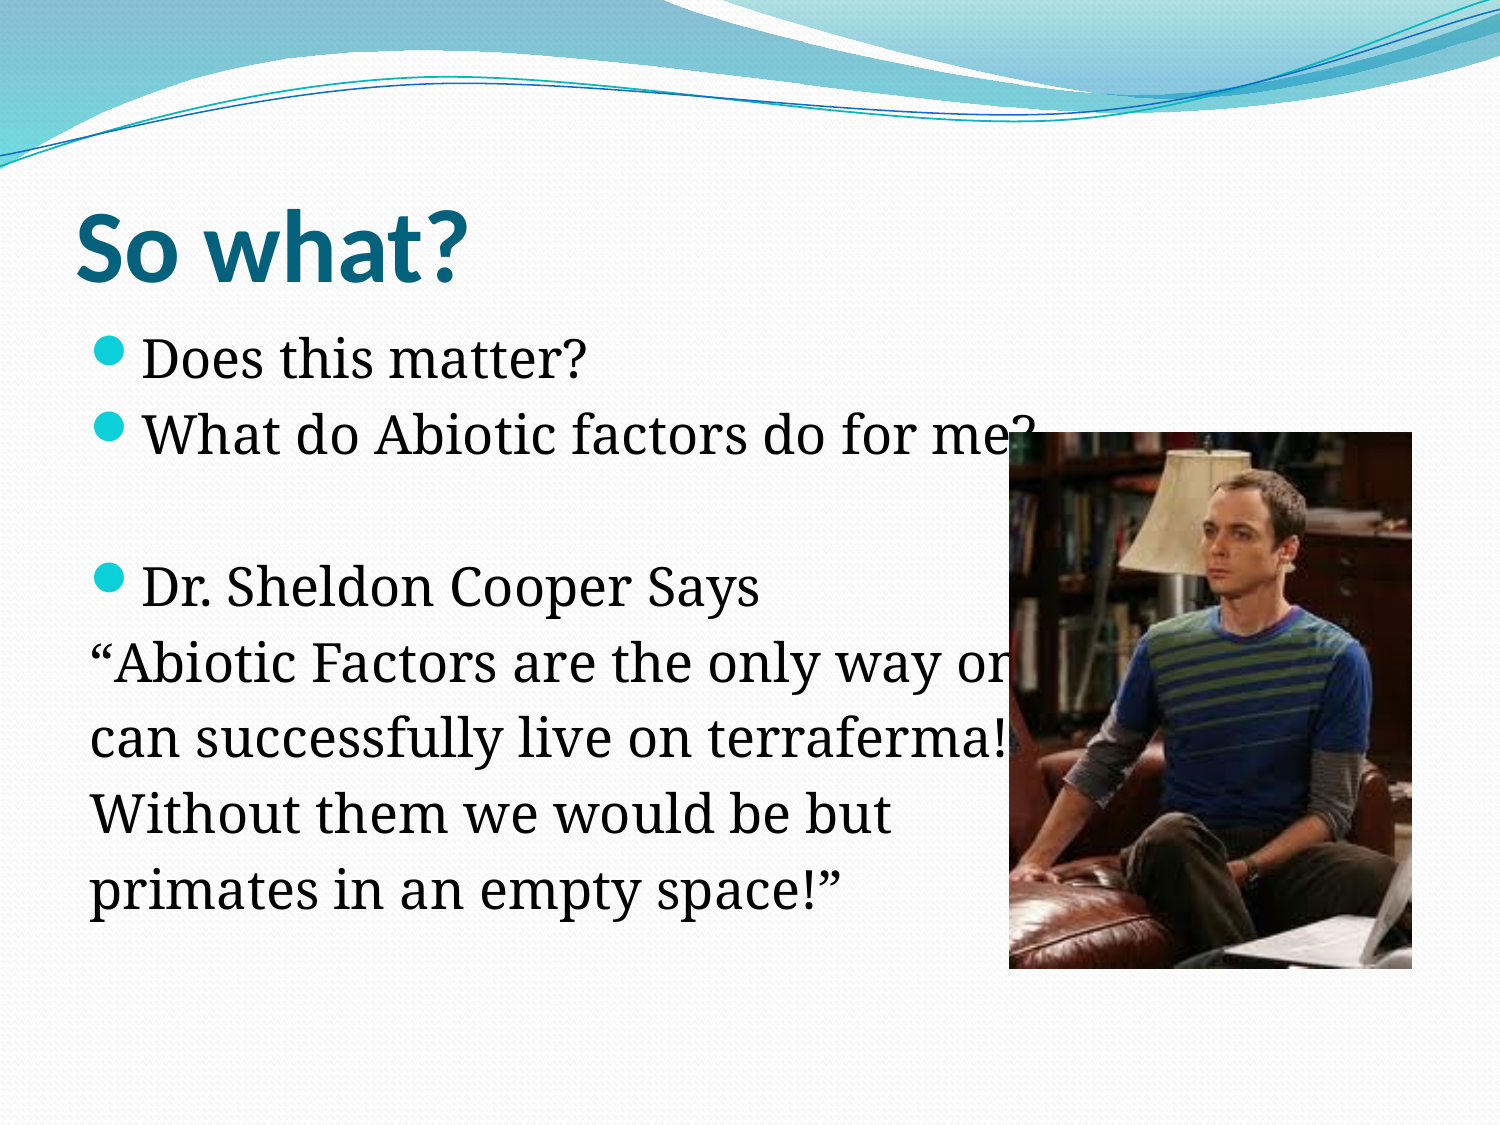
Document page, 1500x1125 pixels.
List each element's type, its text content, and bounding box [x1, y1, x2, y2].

title So what? [75, 115, 1425, 303]
list Does this matter? What do Abiotic factors do for me? Dr. Sheldon Cooper Says “Abiotic Factors are the only way one can successfully live on terraferma! Without them we would be but primates in an empty space!” [75, 317, 1425, 1038]
picture [1009, 432, 1412, 969]
